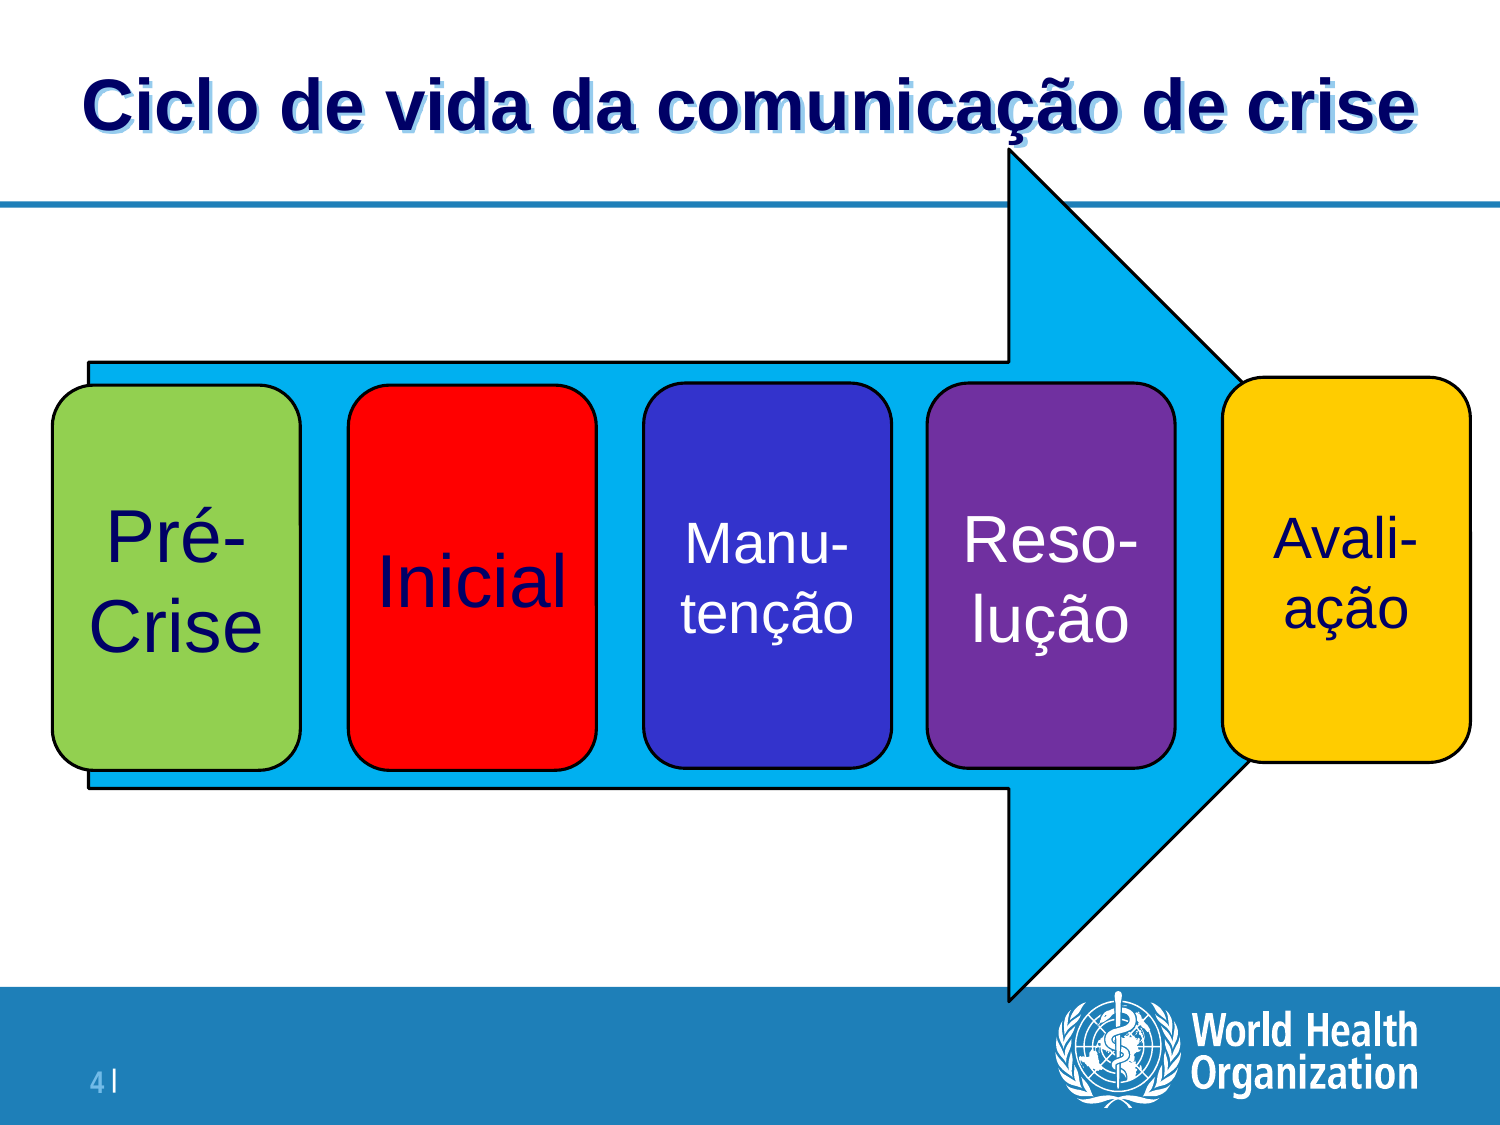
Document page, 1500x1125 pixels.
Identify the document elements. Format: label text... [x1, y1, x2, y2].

text_box Avali-ação [1222, 377, 1471, 763]
title Ciclo de vida da comunicação de crise [0, 0, 1500, 204]
text_box Inicial [348, 385, 597, 771]
text_box Pré-Crise [52, 385, 301, 771]
text_box Manu-tenção [643, 383, 892, 769]
text_box [88, 149, 1250, 1002]
text_box Reso-lução [927, 383, 1176, 769]
